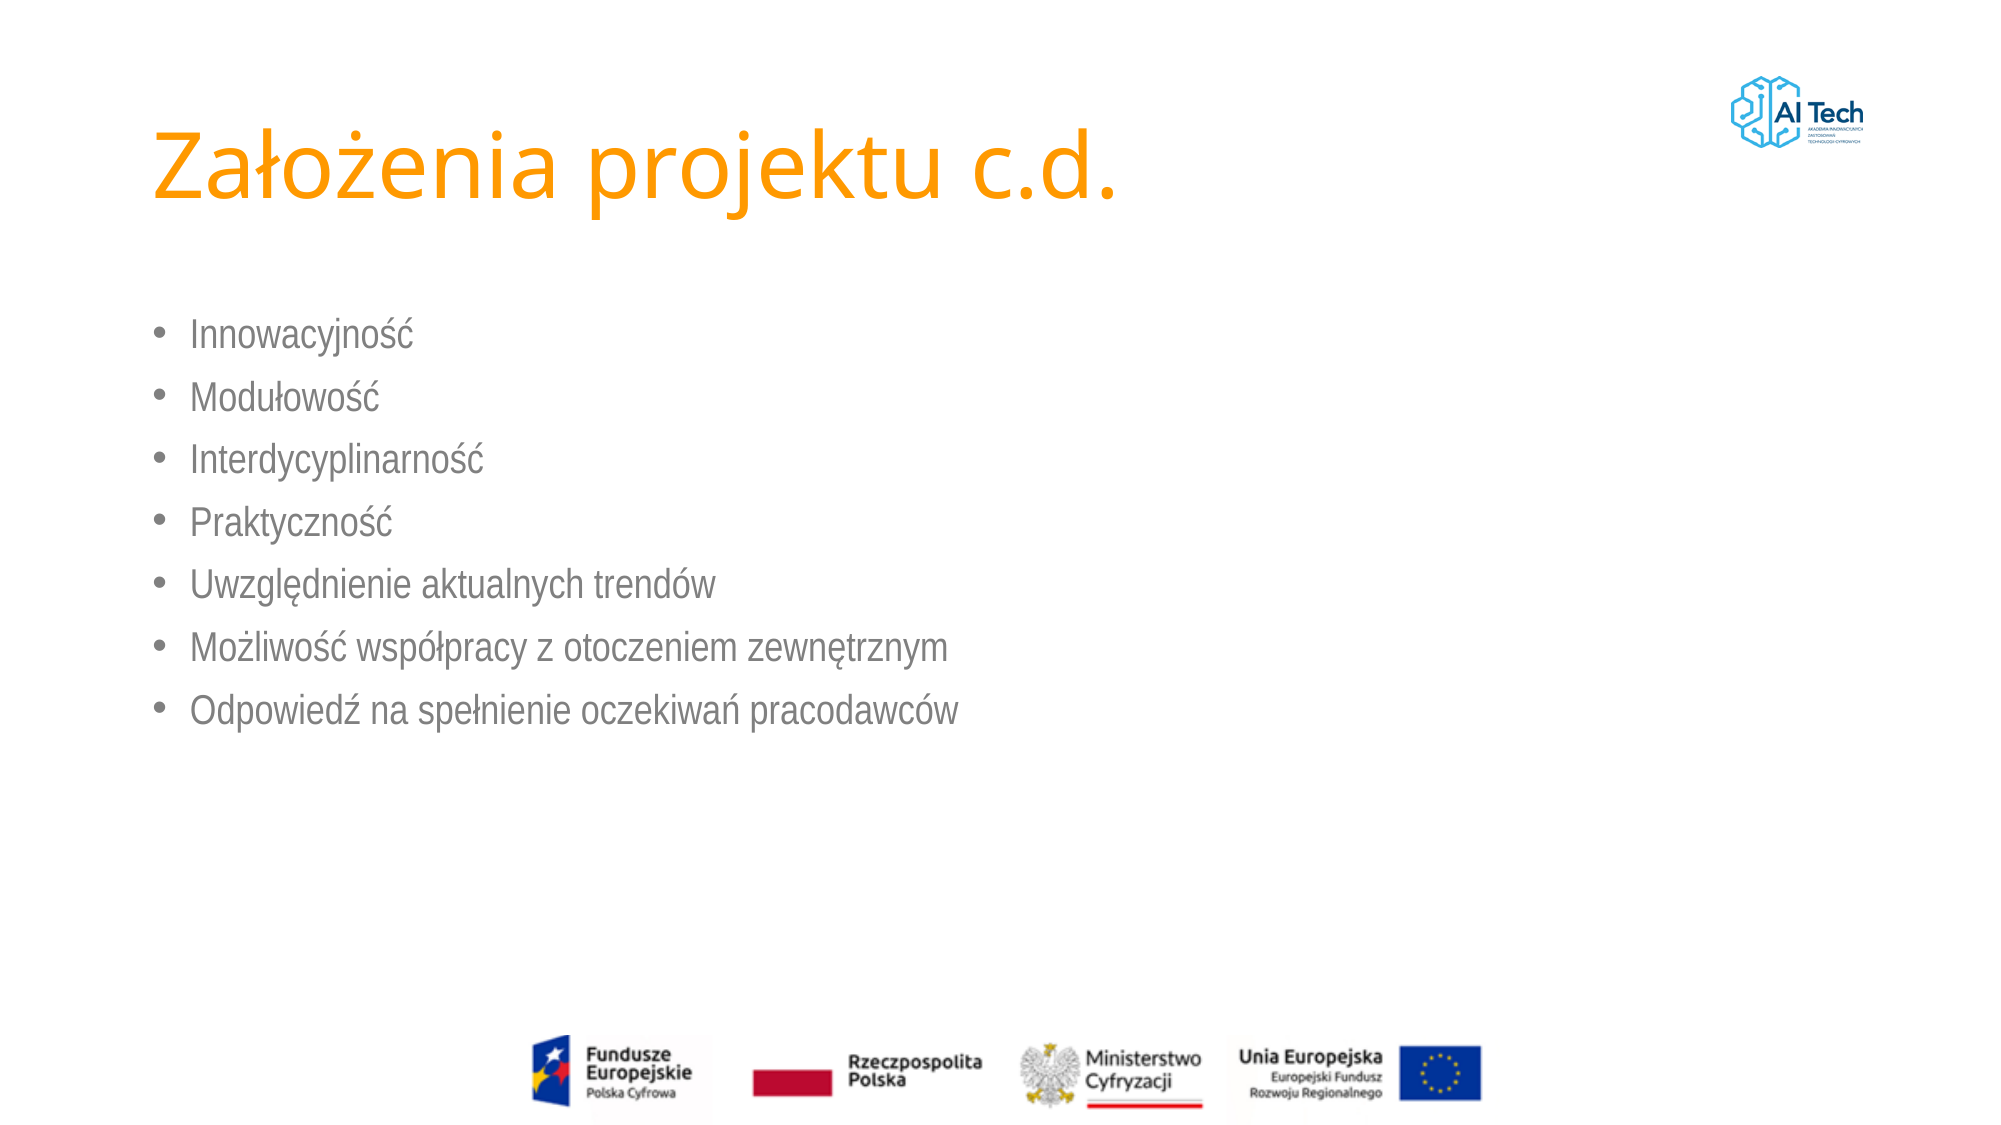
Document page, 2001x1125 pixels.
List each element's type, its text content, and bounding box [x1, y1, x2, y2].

list Innowacyjność Modułowość Interdycyplinarność Praktyczność Uwzględnienie aktualnych trendów Możliwość współpracy z otoczeniem zewnętrznym Odpowiedź na spełnienie oczekiwań pracodawców [137, 299, 1863, 1013]
picture [499, 1035, 1501, 1125]
title Założenia projektu c.d. [137, 59, 1863, 278]
